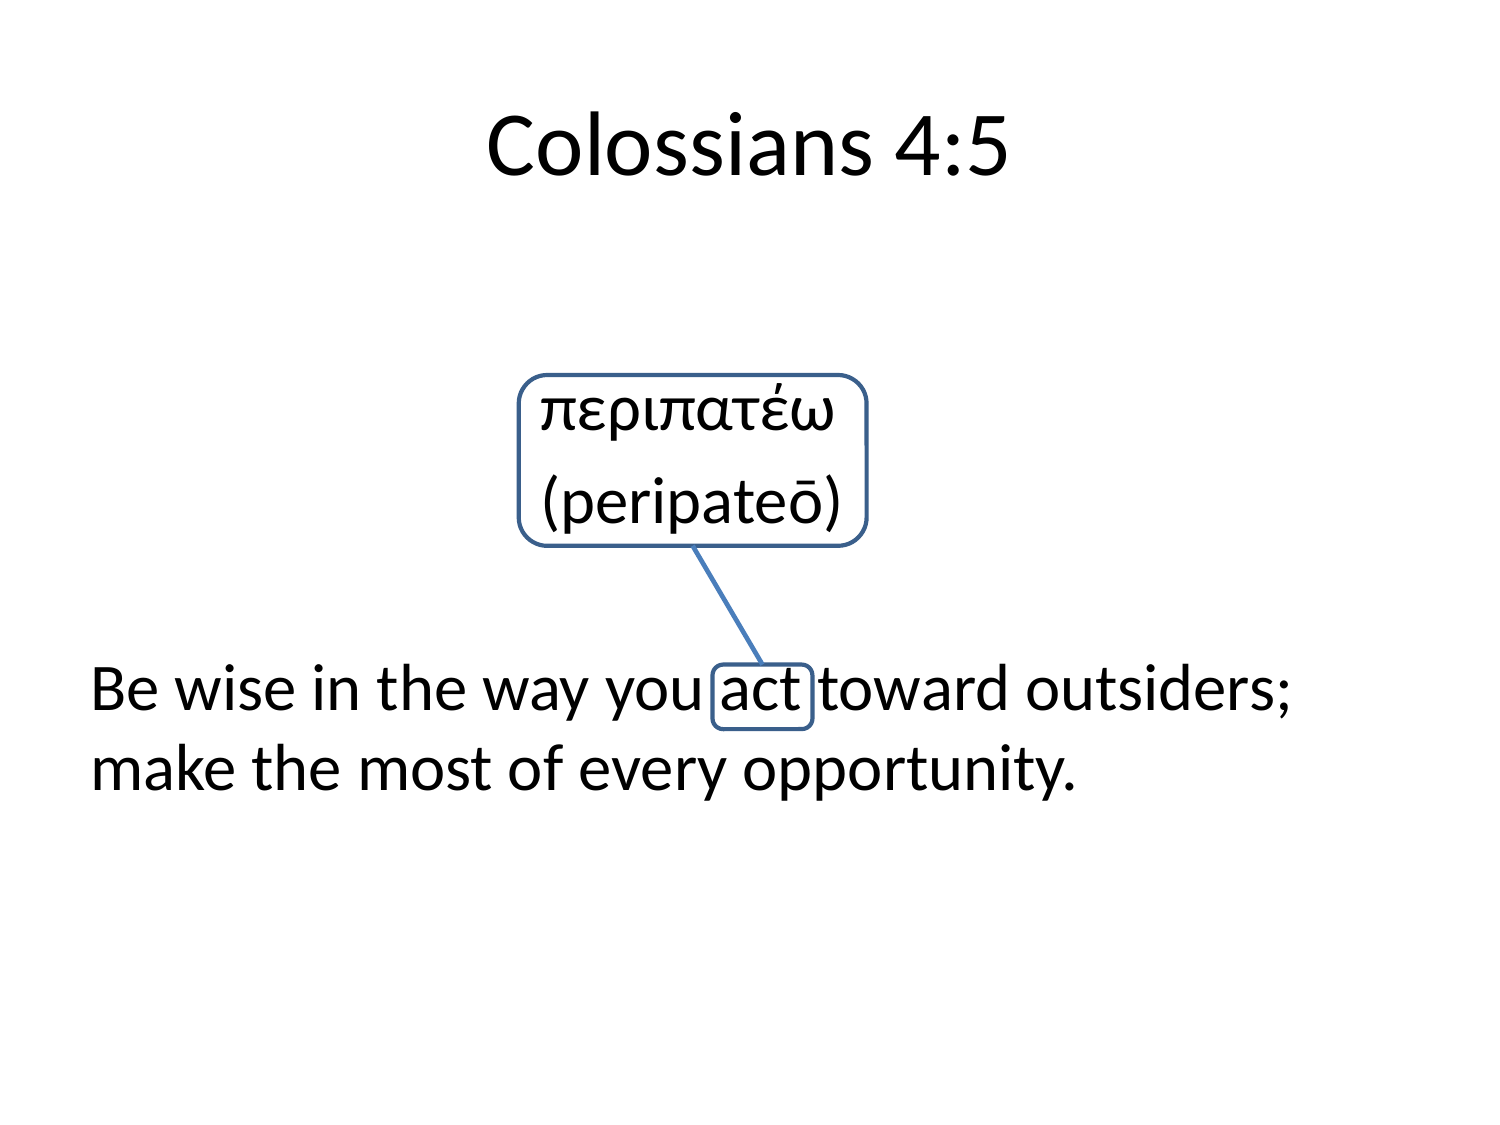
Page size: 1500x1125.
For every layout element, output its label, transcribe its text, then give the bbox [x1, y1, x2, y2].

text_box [692, 545, 763, 665]
text_box [710, 662, 815, 732]
title Colossians 4:5 [75, 45, 1425, 233]
text_box [516, 372, 869, 548]
list περιπατέω (peripateō) Be wise in the way you act toward outsiders; make the most of every opportunity. [75, 262, 1425, 1005]
